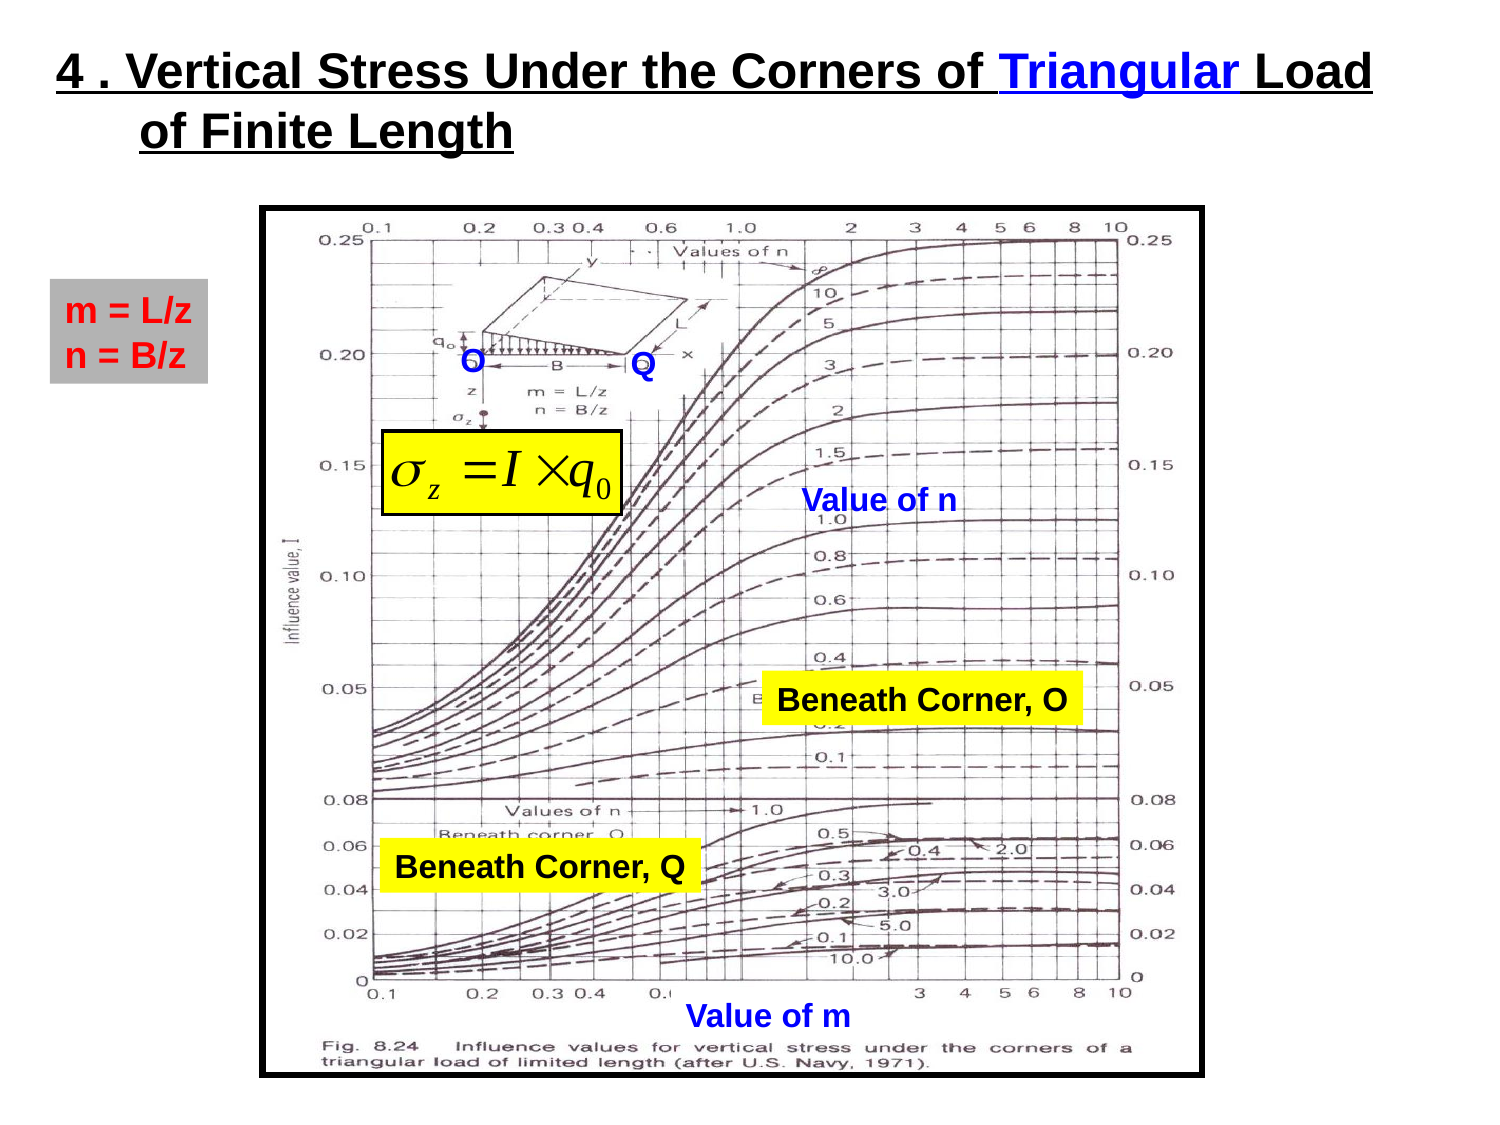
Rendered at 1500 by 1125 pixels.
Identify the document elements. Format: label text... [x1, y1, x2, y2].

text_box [383, 432, 621, 513]
text_box 4 . Vertical Stress Under the Corners of Triangular Load of Finite Length [41, 30, 1410, 166]
picture [265, 210, 1200, 1073]
text_box m = L/z n = B/z [49, 278, 208, 384]
